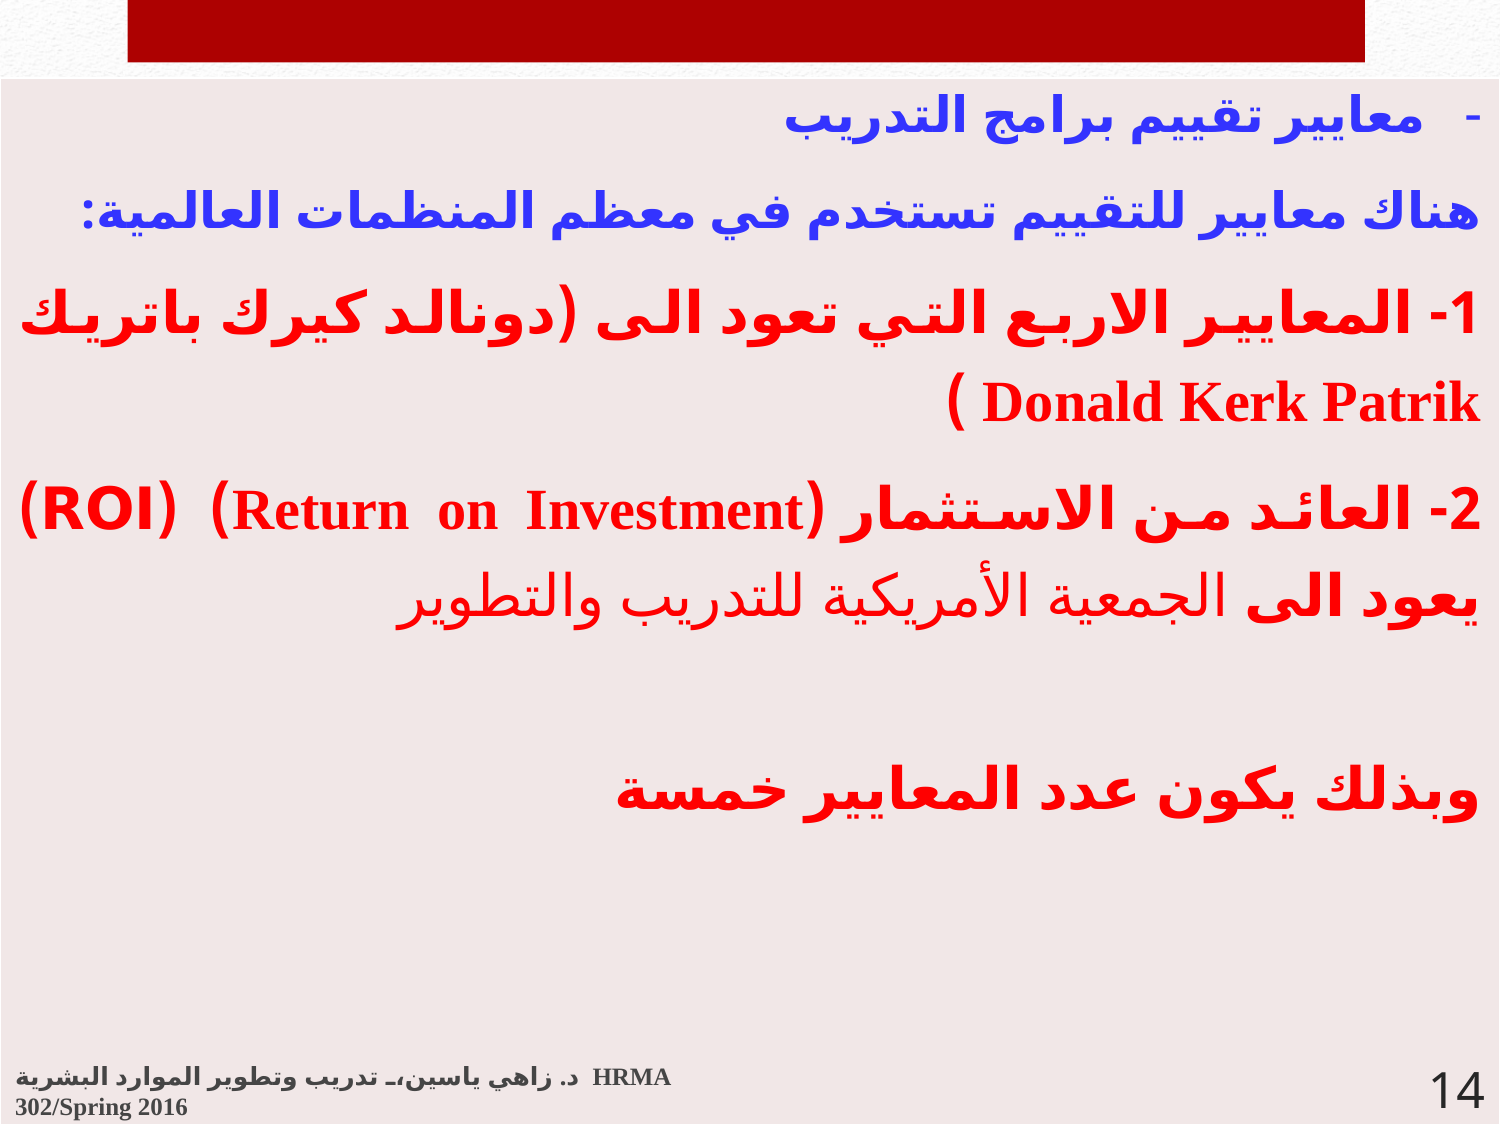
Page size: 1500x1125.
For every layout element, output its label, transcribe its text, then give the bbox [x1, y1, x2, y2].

table_header معايير تقييم برامج التدريب هناك معايير للتقييم تستخدم في معظم المنظمات العالمية: 1- المعايير الاربع التي تعود الى (دونالد كيرك باتريك Donald Kerk Patrik ) 2- العائد من الاستثمار (Return on Investment) (ROI) يعود الى الجمعية الأمريكية للتدريب والتطوير وبذلك يكون عدد المعايير خمسة [1, 79, 1499, 1124]
footer د. زاهي ياسين، تدريب وتطوير الموارد البشرية HRMA 302/Spring 2016 [0, 1060, 800, 1120]
slide_number 14 [1374, 1062, 1500, 1123]
